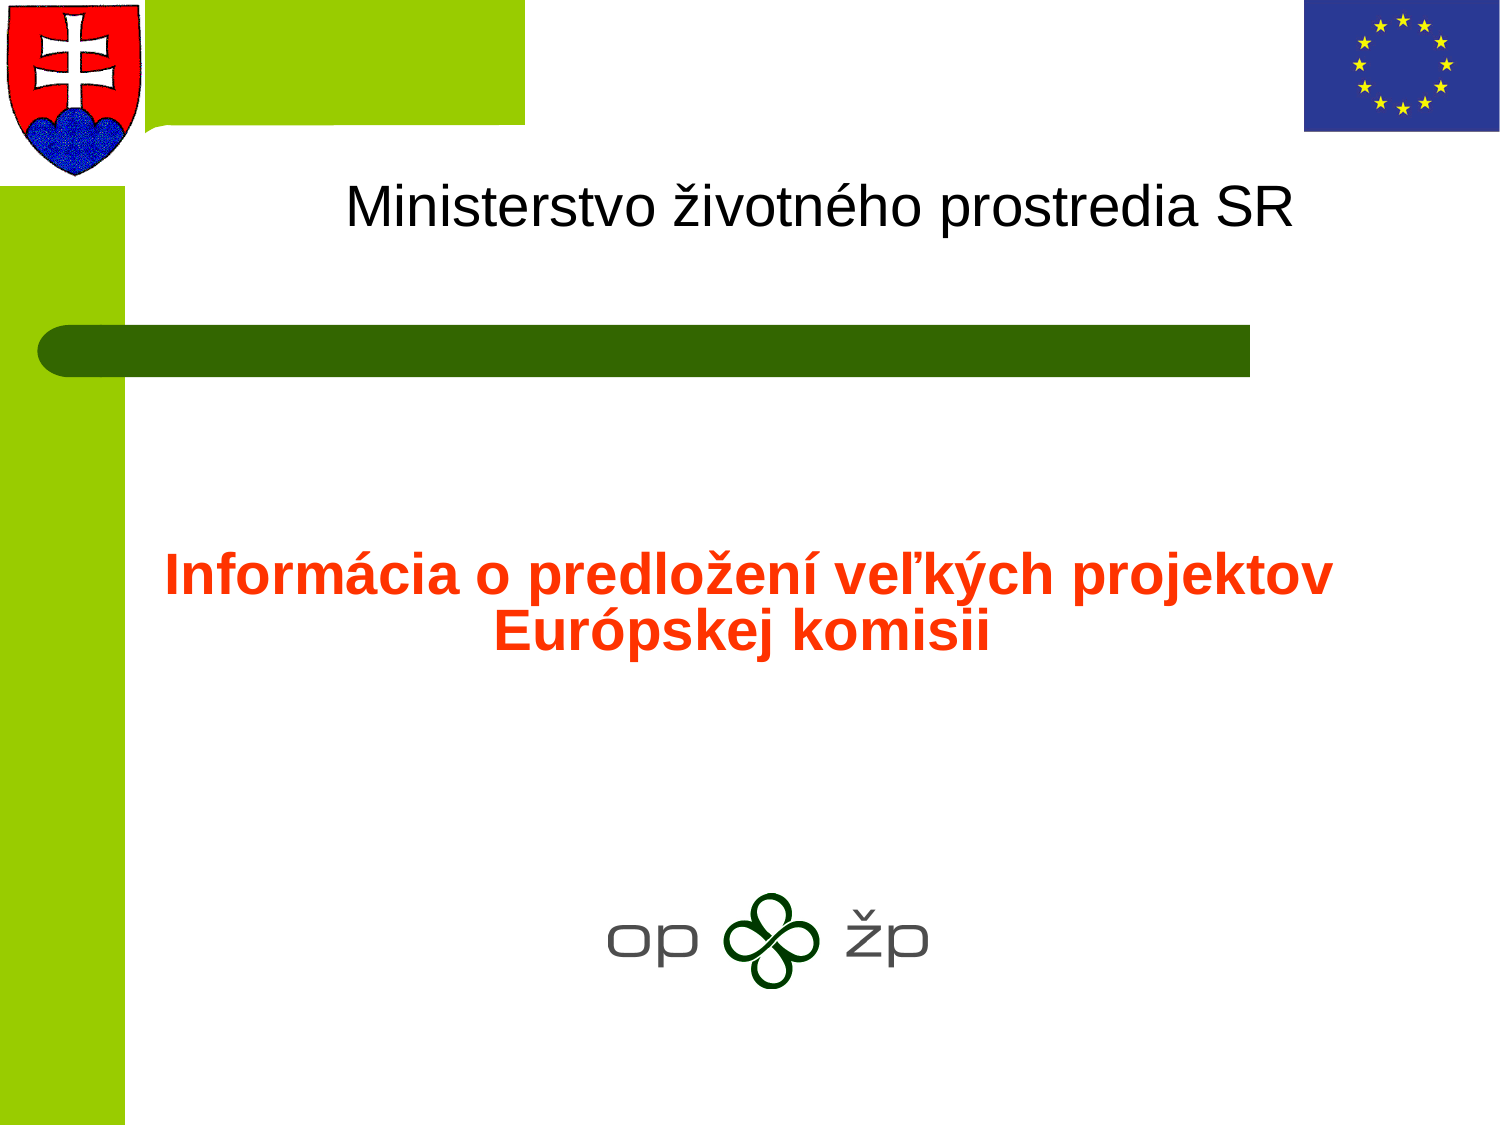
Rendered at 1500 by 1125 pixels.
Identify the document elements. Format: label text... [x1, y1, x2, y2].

text_box Ministerstvo životného prostredia SR [206, 160, 1436, 246]
picture [608, 892, 928, 989]
text_box Informácia o predložení veľkých projektov Európskej komisii [123, 385, 1376, 870]
picture [0, 0, 145, 186]
picture [1303, 0, 1500, 132]
